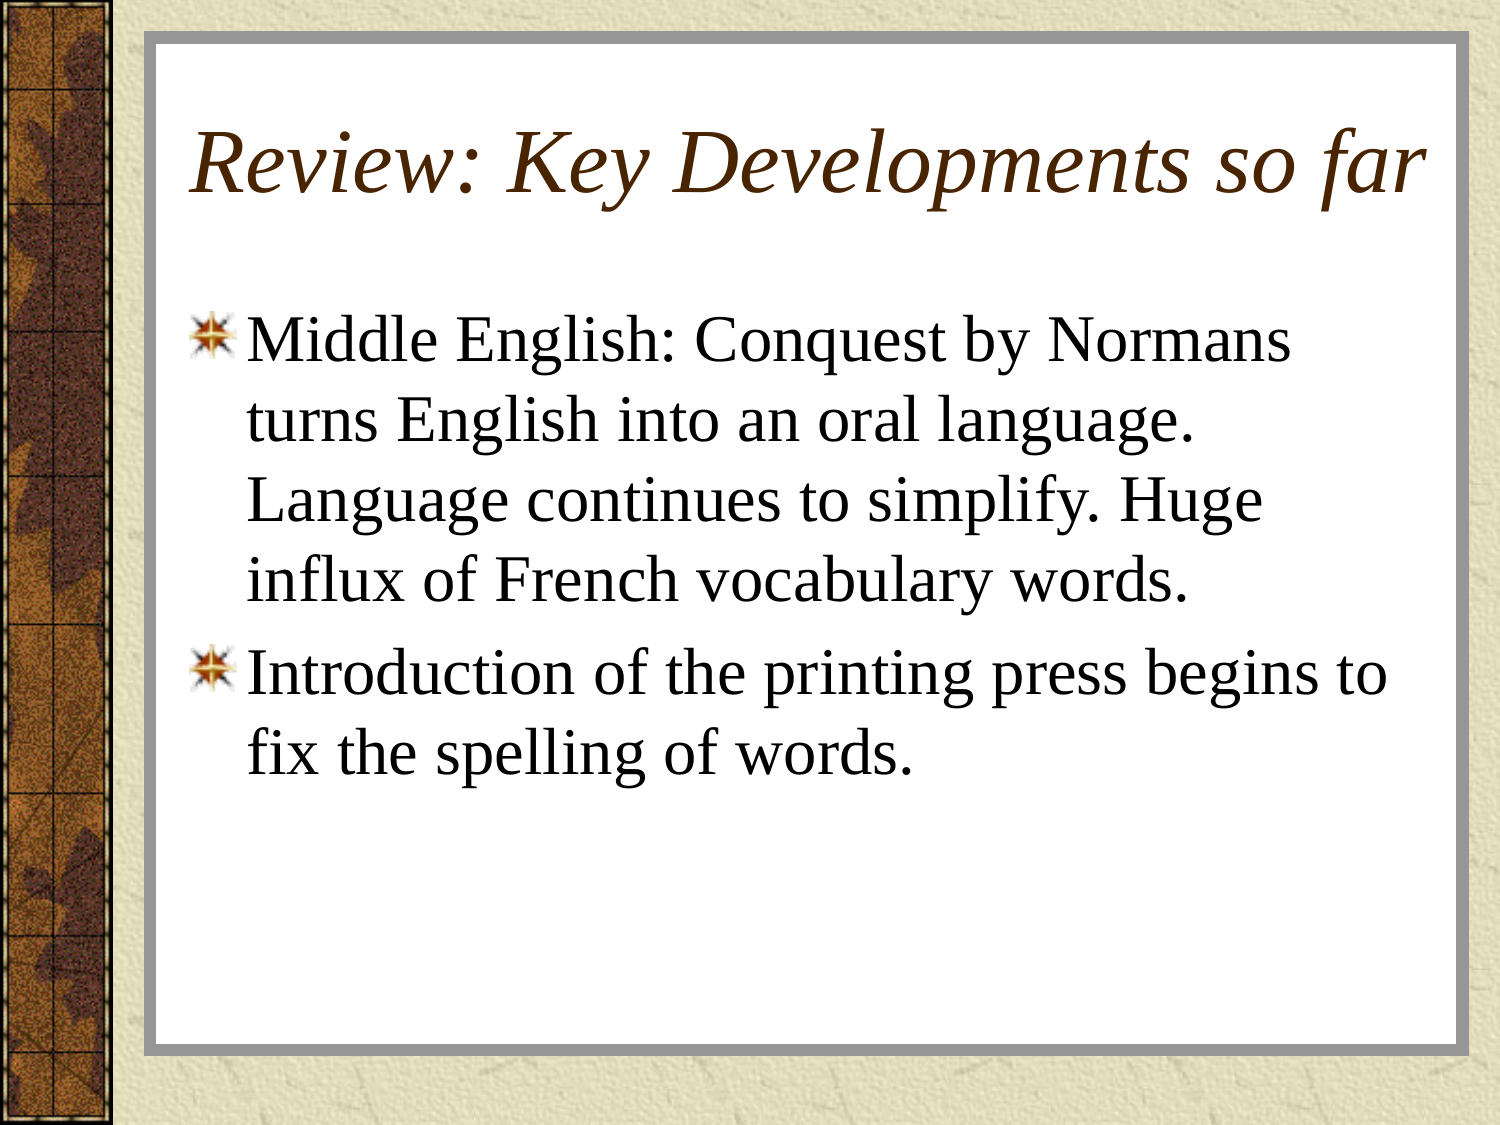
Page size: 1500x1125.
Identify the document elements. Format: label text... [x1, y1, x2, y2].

list Middle English: Conquest by Normans turns English into an oral language. Language continues to simplify. Huge influx of French vocabulary words. Introduction of the printing press begins to fix the spelling of words. [174, 287, 1450, 963]
picture [0, 0, 1500, 1125]
title Review: Key Developments so far [174, 62, 1450, 250]
